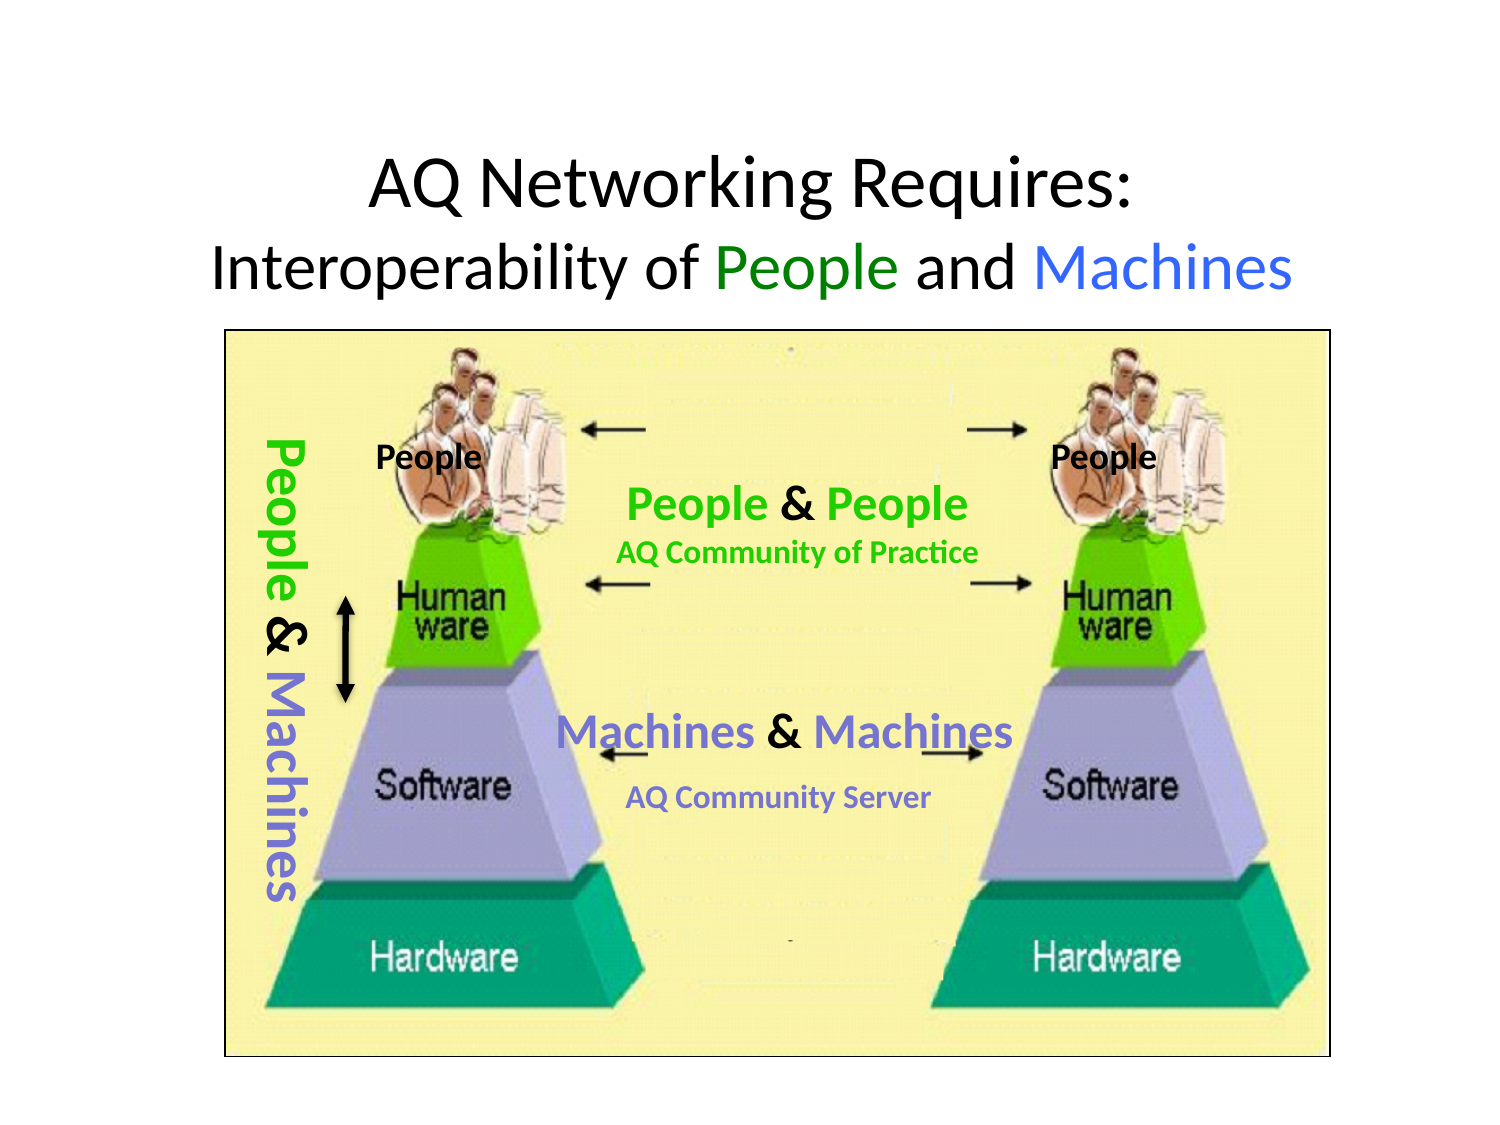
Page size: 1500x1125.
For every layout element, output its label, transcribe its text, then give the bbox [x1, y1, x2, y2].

title AQ Networking Requires: Interoperability of People and Machines [106, 126, 1398, 309]
picture [225, 330, 1330, 1056]
